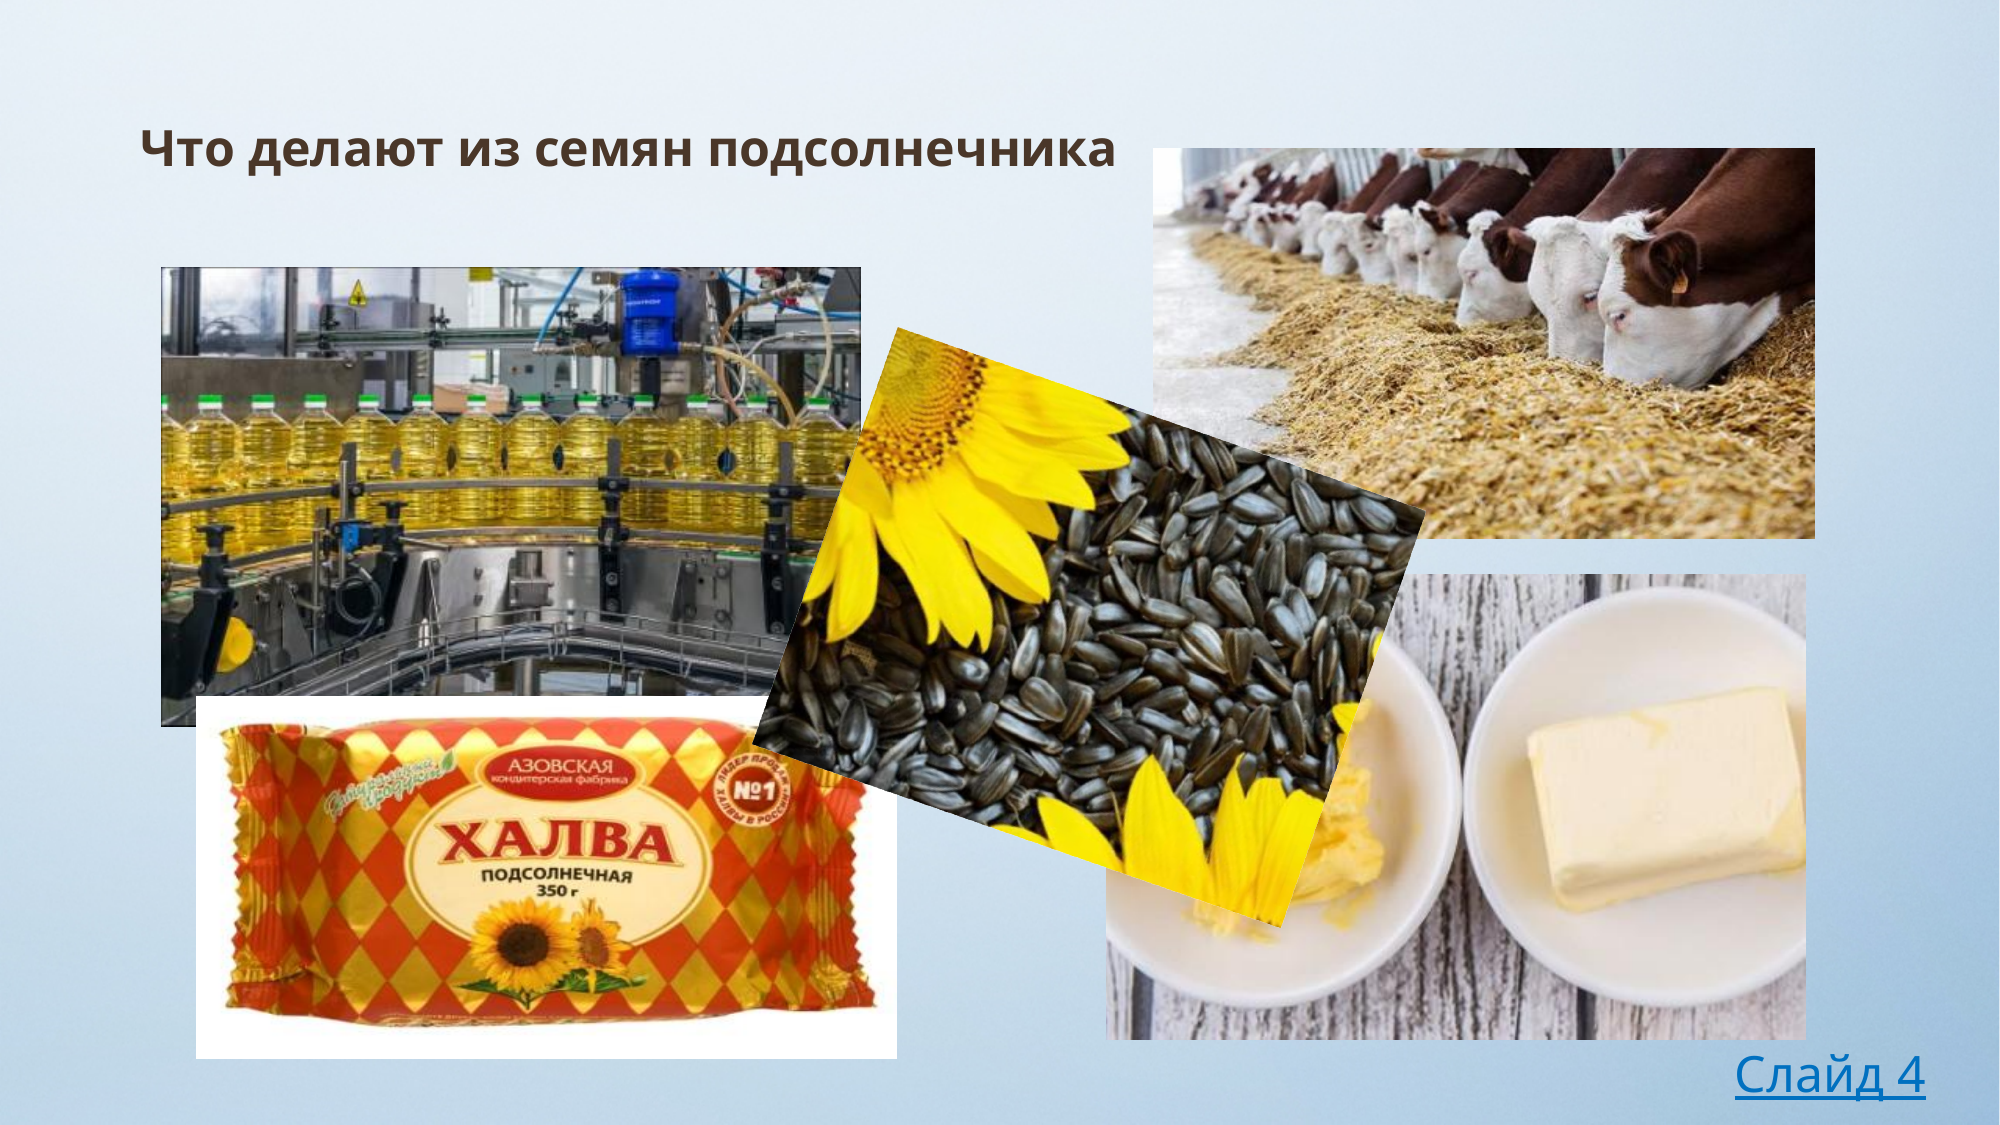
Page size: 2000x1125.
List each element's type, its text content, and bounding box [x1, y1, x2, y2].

text_box Что делают из семян подсолнечника [125, 113, 1201, 243]
text_box Слайд 4 [1720, 1034, 2000, 1115]
picture [0, 0, 2000, 1125]
